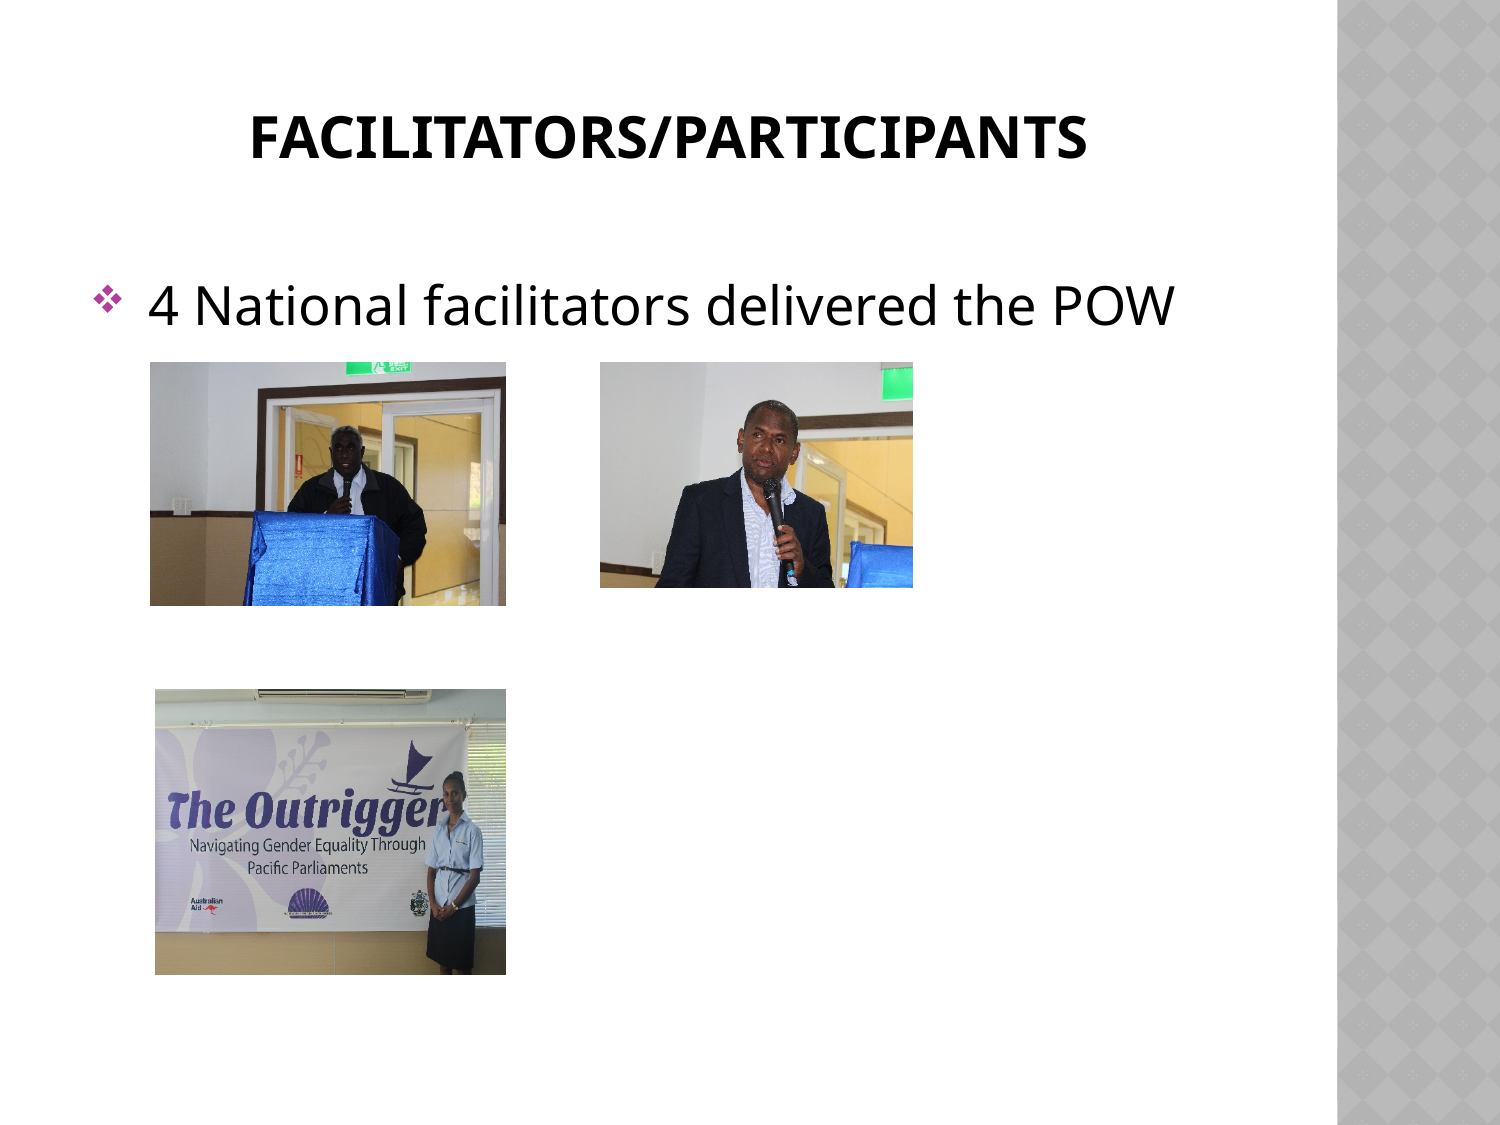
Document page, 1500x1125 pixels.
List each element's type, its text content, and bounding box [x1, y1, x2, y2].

picture [149, 362, 507, 607]
picture [599, 361, 913, 588]
list 4 National facilitators delivered the POW [74, 263, 1263, 1060]
title Facilitators/participants [75, 52, 1263, 241]
picture [155, 689, 507, 976]
